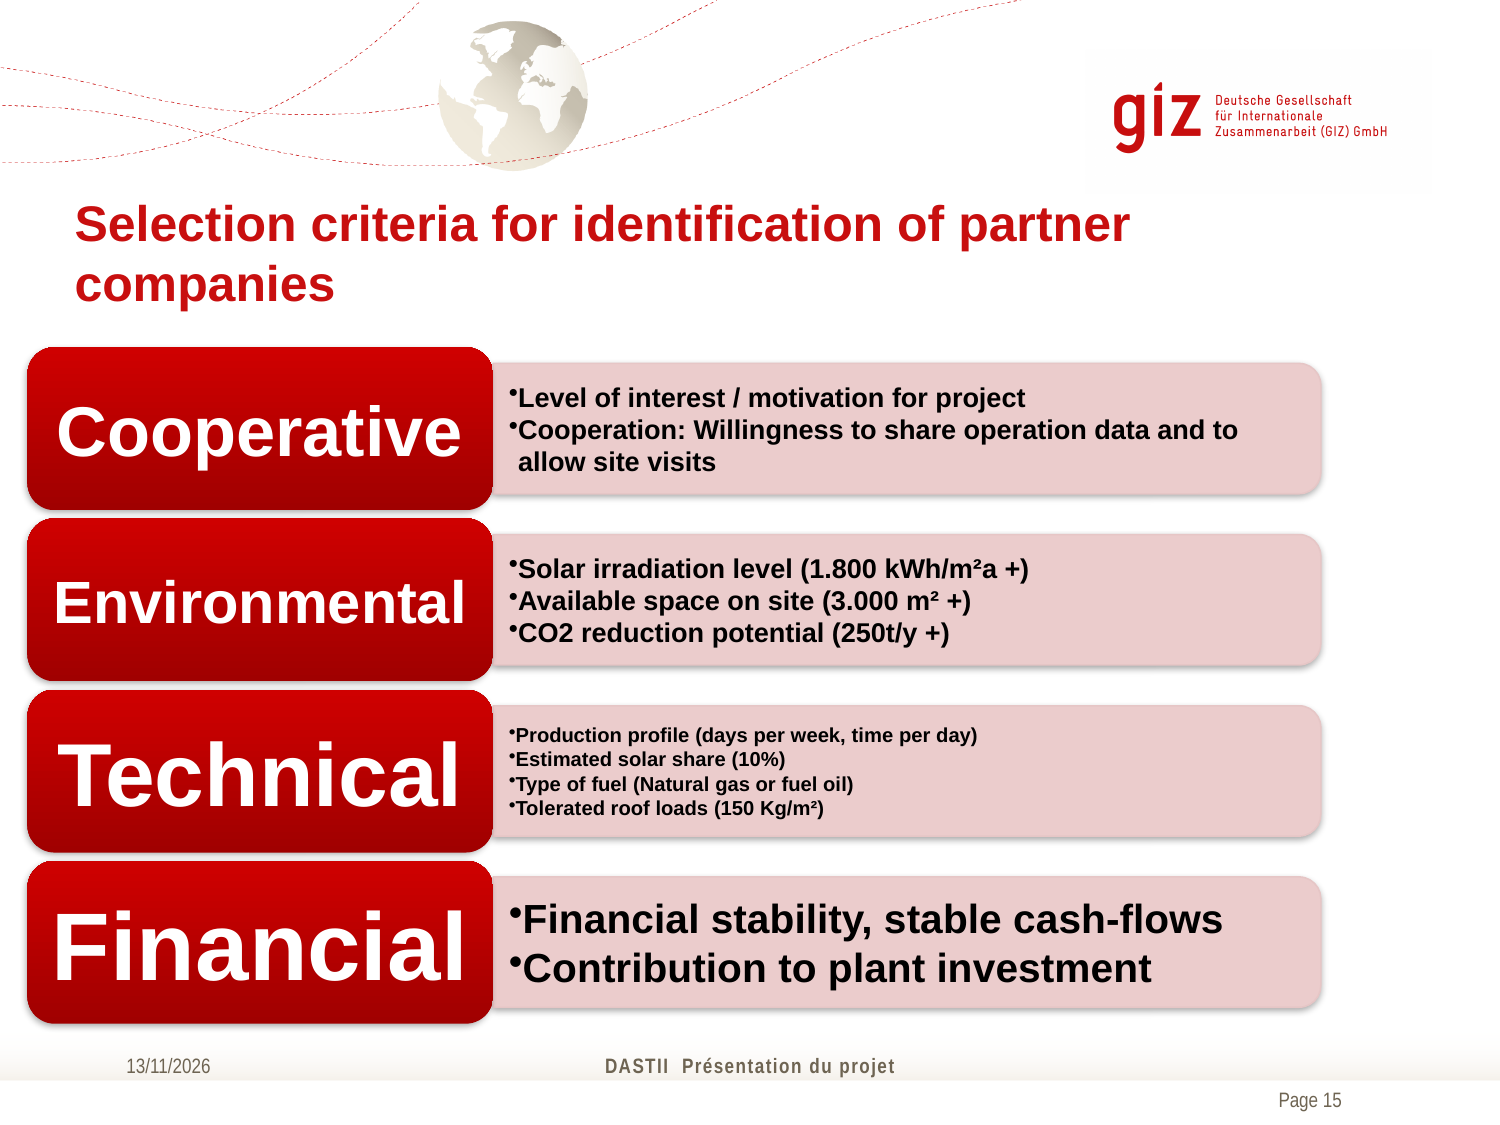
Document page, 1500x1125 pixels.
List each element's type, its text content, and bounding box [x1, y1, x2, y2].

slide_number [111, 1044, 325, 1086]
footer DASTII Présentation du projet [469, 1044, 1031, 1086]
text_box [27, 346, 1321, 1024]
picture [0, 0, 1500, 194]
picture [0, 959, 1500, 1081]
text_box Selection criteria for identification of partner companies [59, 184, 1336, 286]
